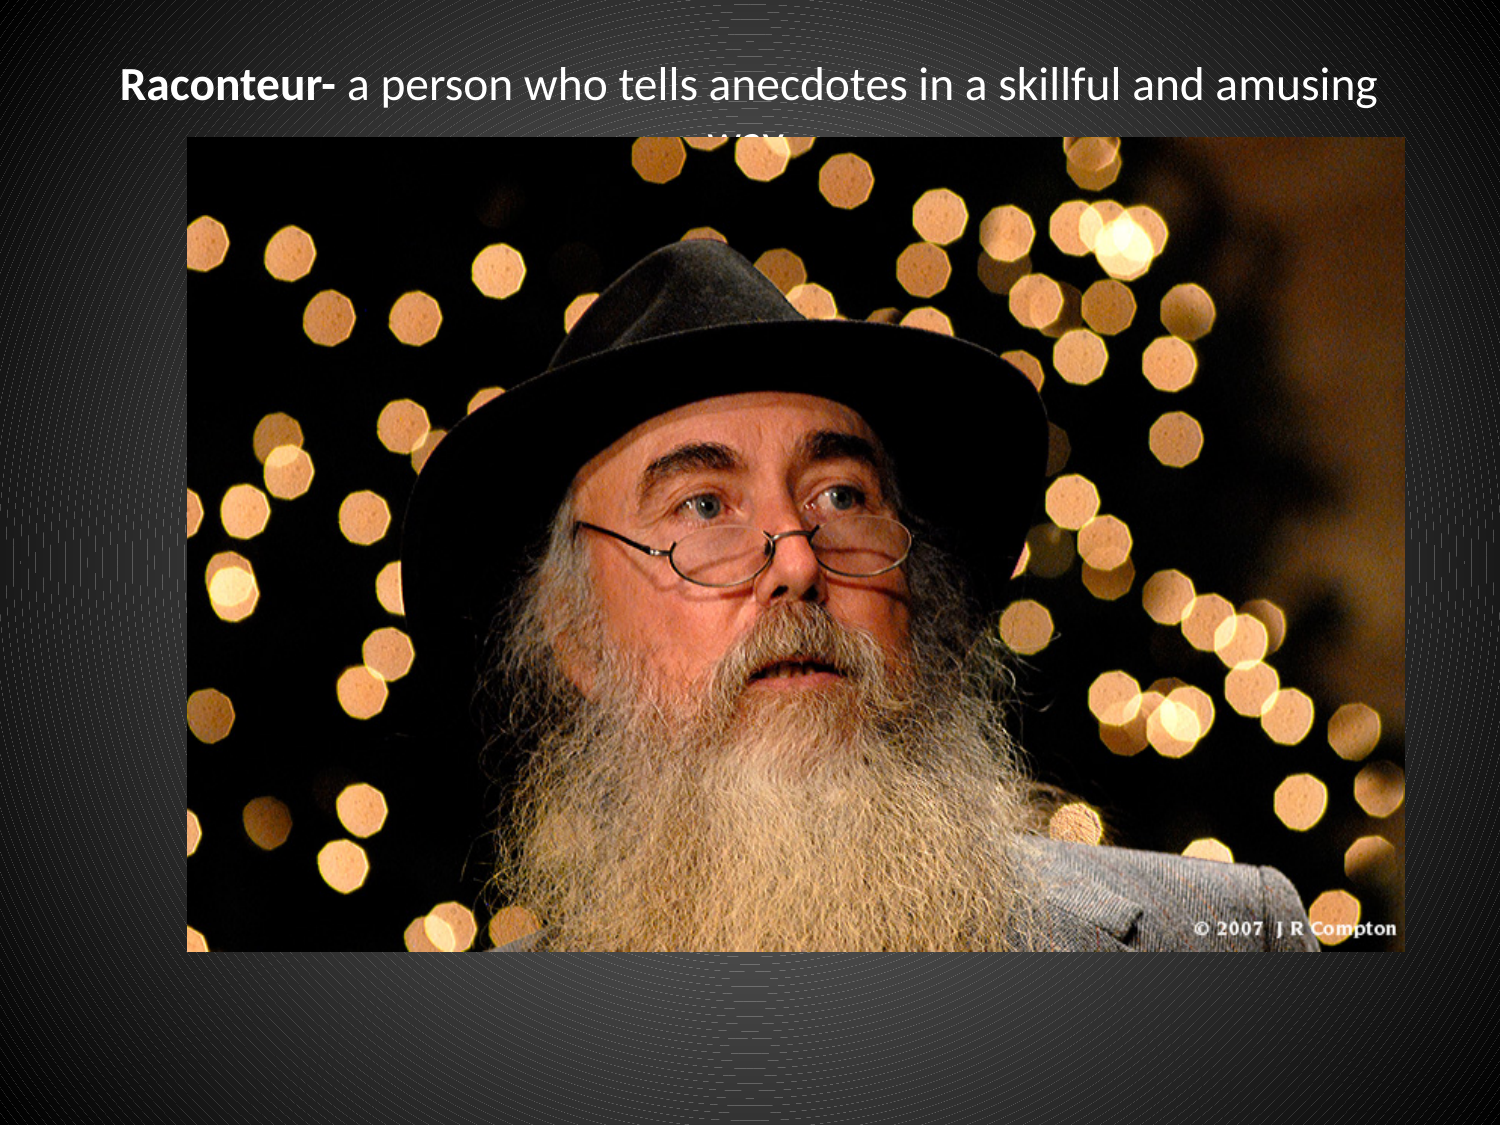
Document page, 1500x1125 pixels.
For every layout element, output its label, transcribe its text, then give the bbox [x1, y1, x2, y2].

title Raconteur- a person who tells anecdotes in a skillful and amusing way. [75, 45, 1425, 233]
picture [187, 137, 1405, 952]
